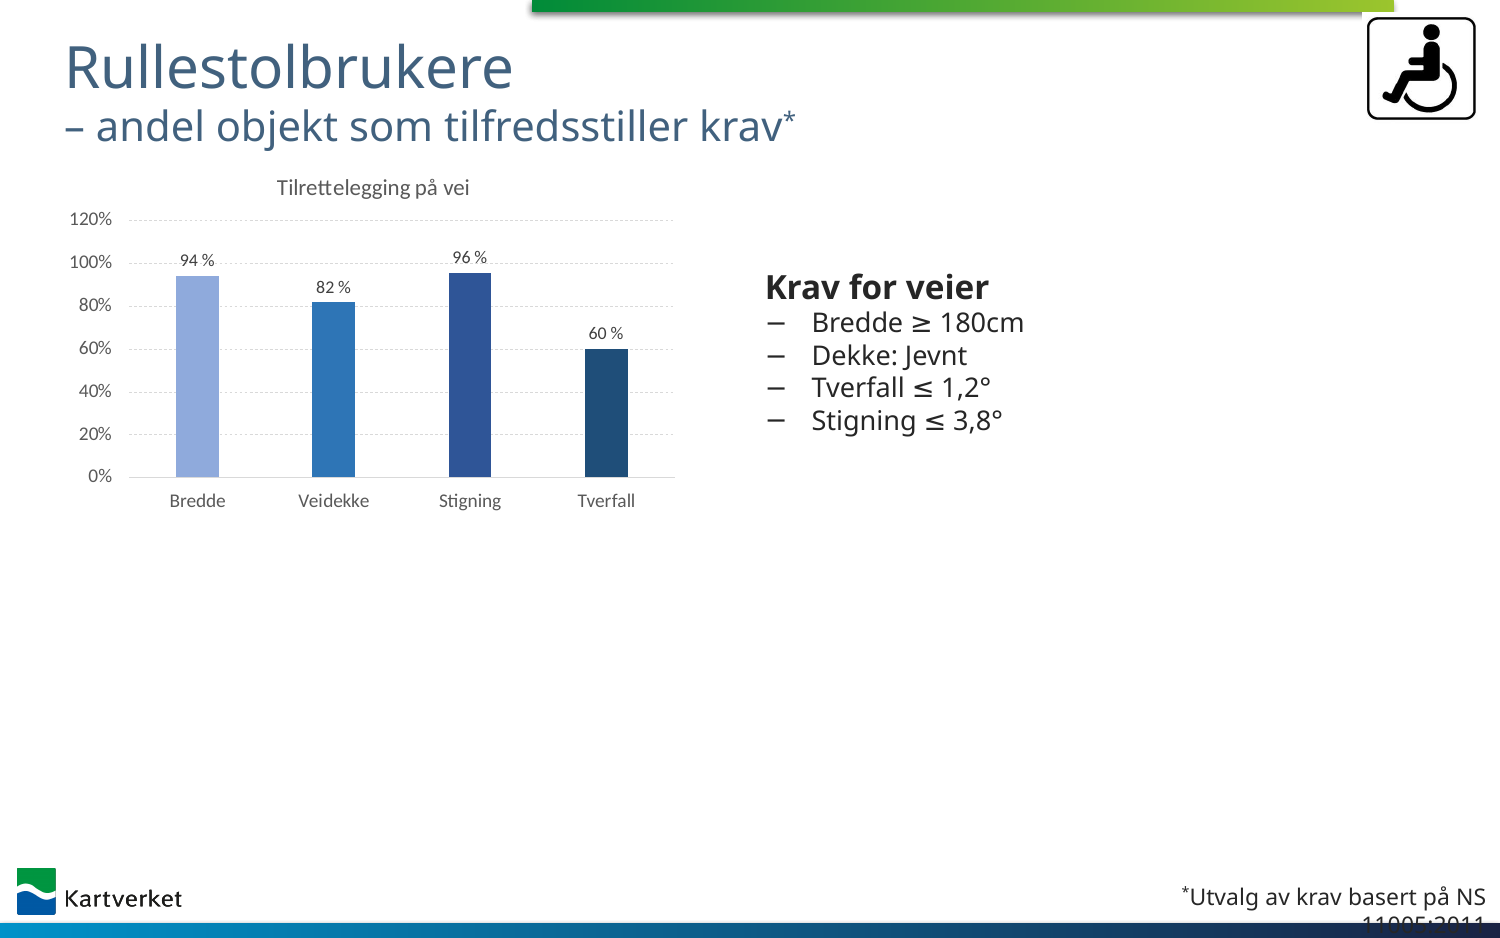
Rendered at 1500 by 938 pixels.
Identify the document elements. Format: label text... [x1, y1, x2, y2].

picture [62, 166, 685, 519]
text_box *Utvalg av krav basert på NS 11005:2011 [1068, 873, 1500, 938]
picture [1362, 12, 1481, 126]
text_box Krav for veier Bredde ≥ 180cm Dekke: Jevnt Tverfall ≤ 1,2° Stigning ≤ 3,8° [750, 258, 1234, 444]
text_box Rullestolbrukere – andel objekt som tilfredsstiller krav* [49, 25, 1431, 158]
